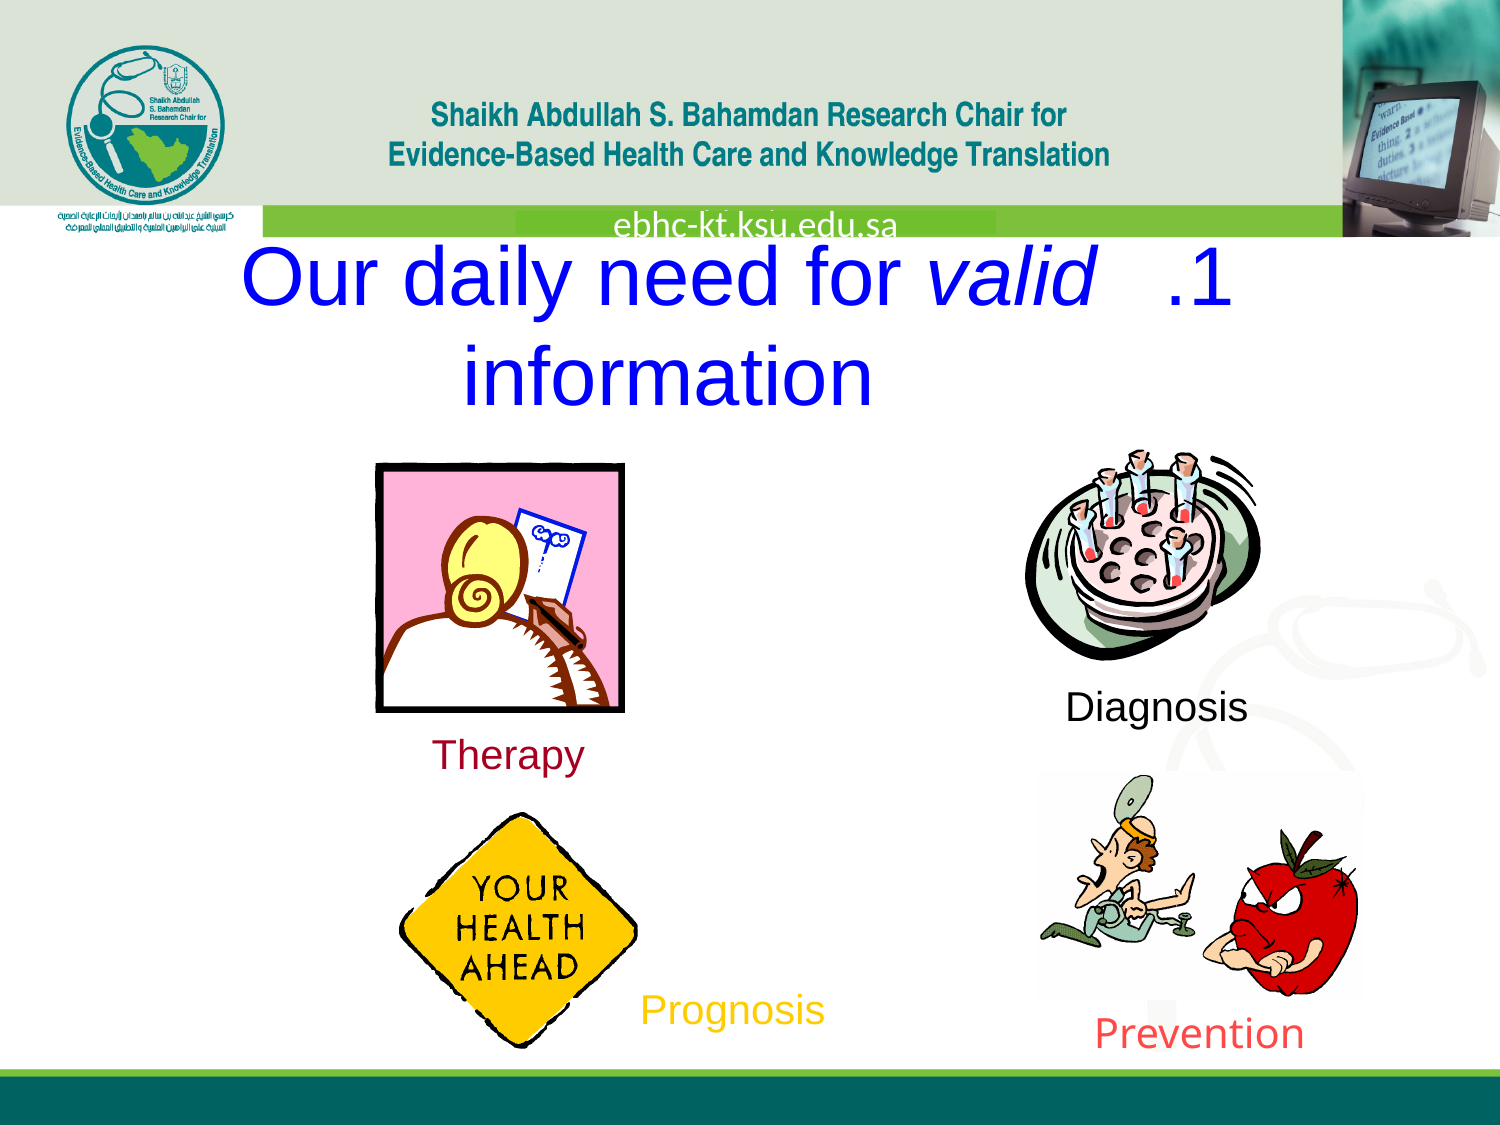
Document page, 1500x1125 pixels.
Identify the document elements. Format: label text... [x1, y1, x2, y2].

text_box Prevention [1079, 1010, 1321, 1065]
text_box Prognosis [641, 975, 841, 1040]
text_box Diagnosis [1049, 672, 1264, 738]
title Our daily need for valid information [187, 199, 1288, 446]
picture [0, 0, 1500, 1125]
text_box Therapy [416, 721, 600, 786]
